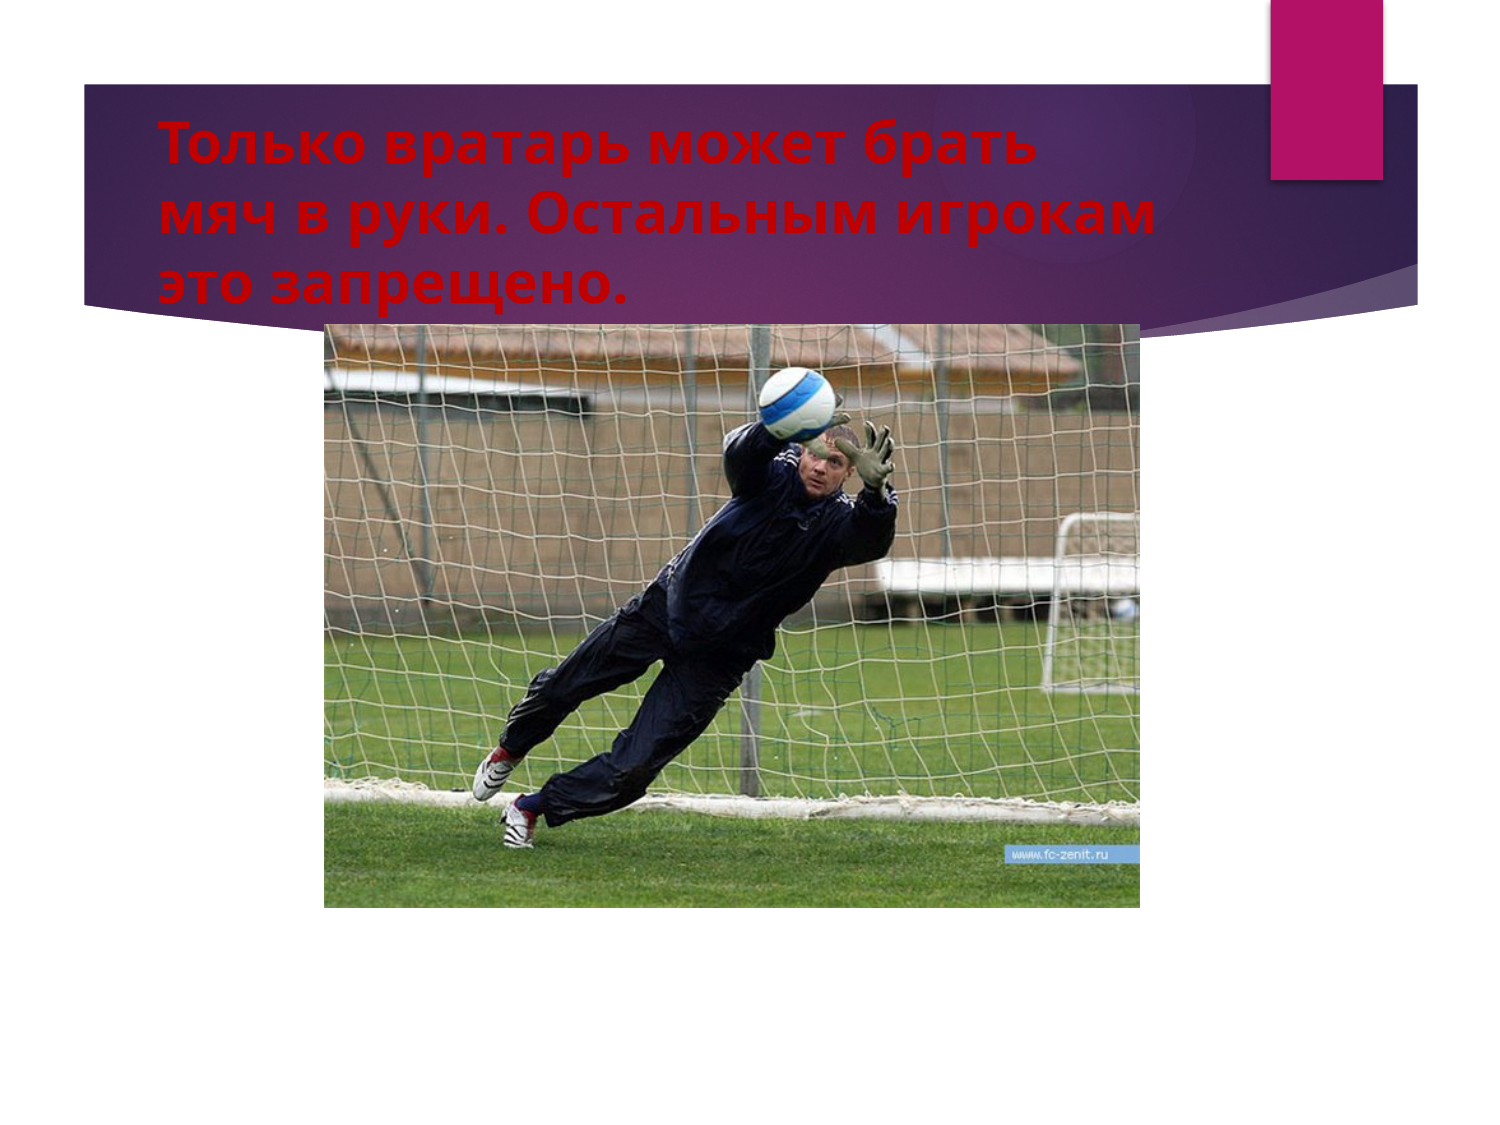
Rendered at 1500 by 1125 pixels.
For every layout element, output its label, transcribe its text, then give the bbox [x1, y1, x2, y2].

picture [324, 324, 1140, 908]
title Только вратарь может брать мяч в руки. Остальным игрокам это запрещено. [142, 152, 1183, 269]
